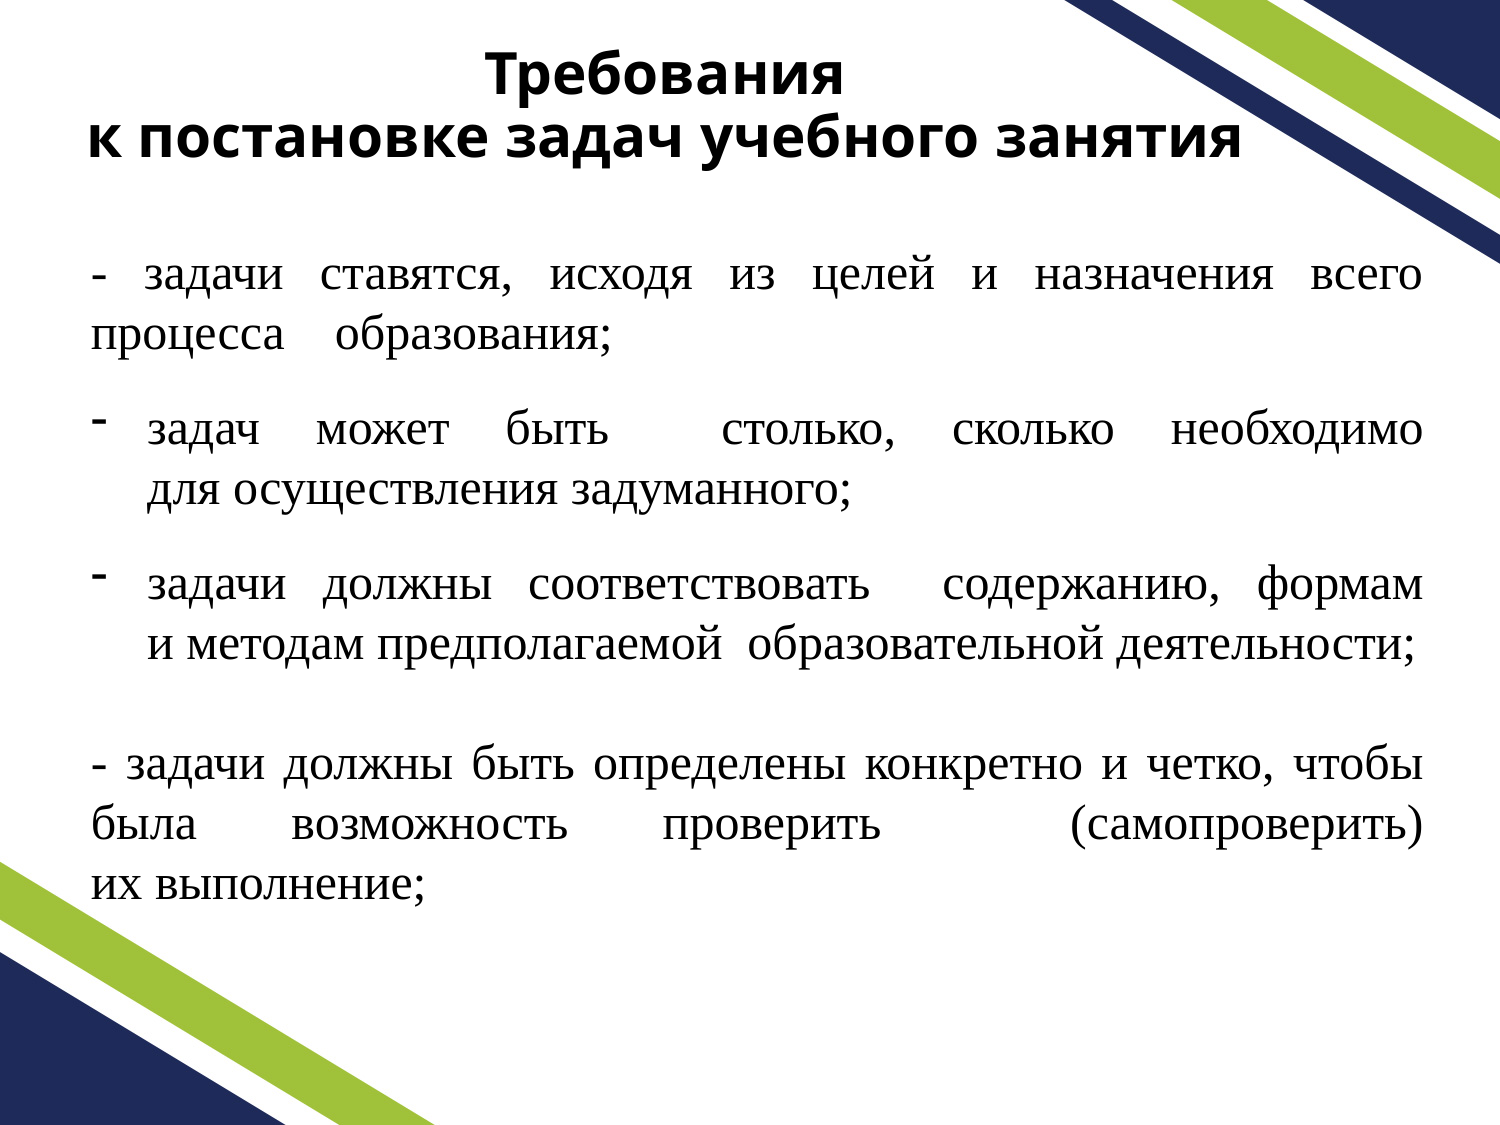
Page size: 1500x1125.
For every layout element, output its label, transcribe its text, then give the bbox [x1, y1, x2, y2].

title Требования к постановке задач учебного занятия [0, 50, 1331, 164]
picture [0, 0, 1500, 1125]
text_box - задачи ставятся, исходя из целей и назначения всего процесса образования; задач может быть столько, сколько необходимо для осуществления задуманного; задачи должны соответствовать содержанию, формам и методам предполагаемой образовательной деятельности; - задачи должны быть определены конкретно и четко, чтобы была возможность проверить (самопроверить) их выполнение; [76, 232, 1439, 917]
